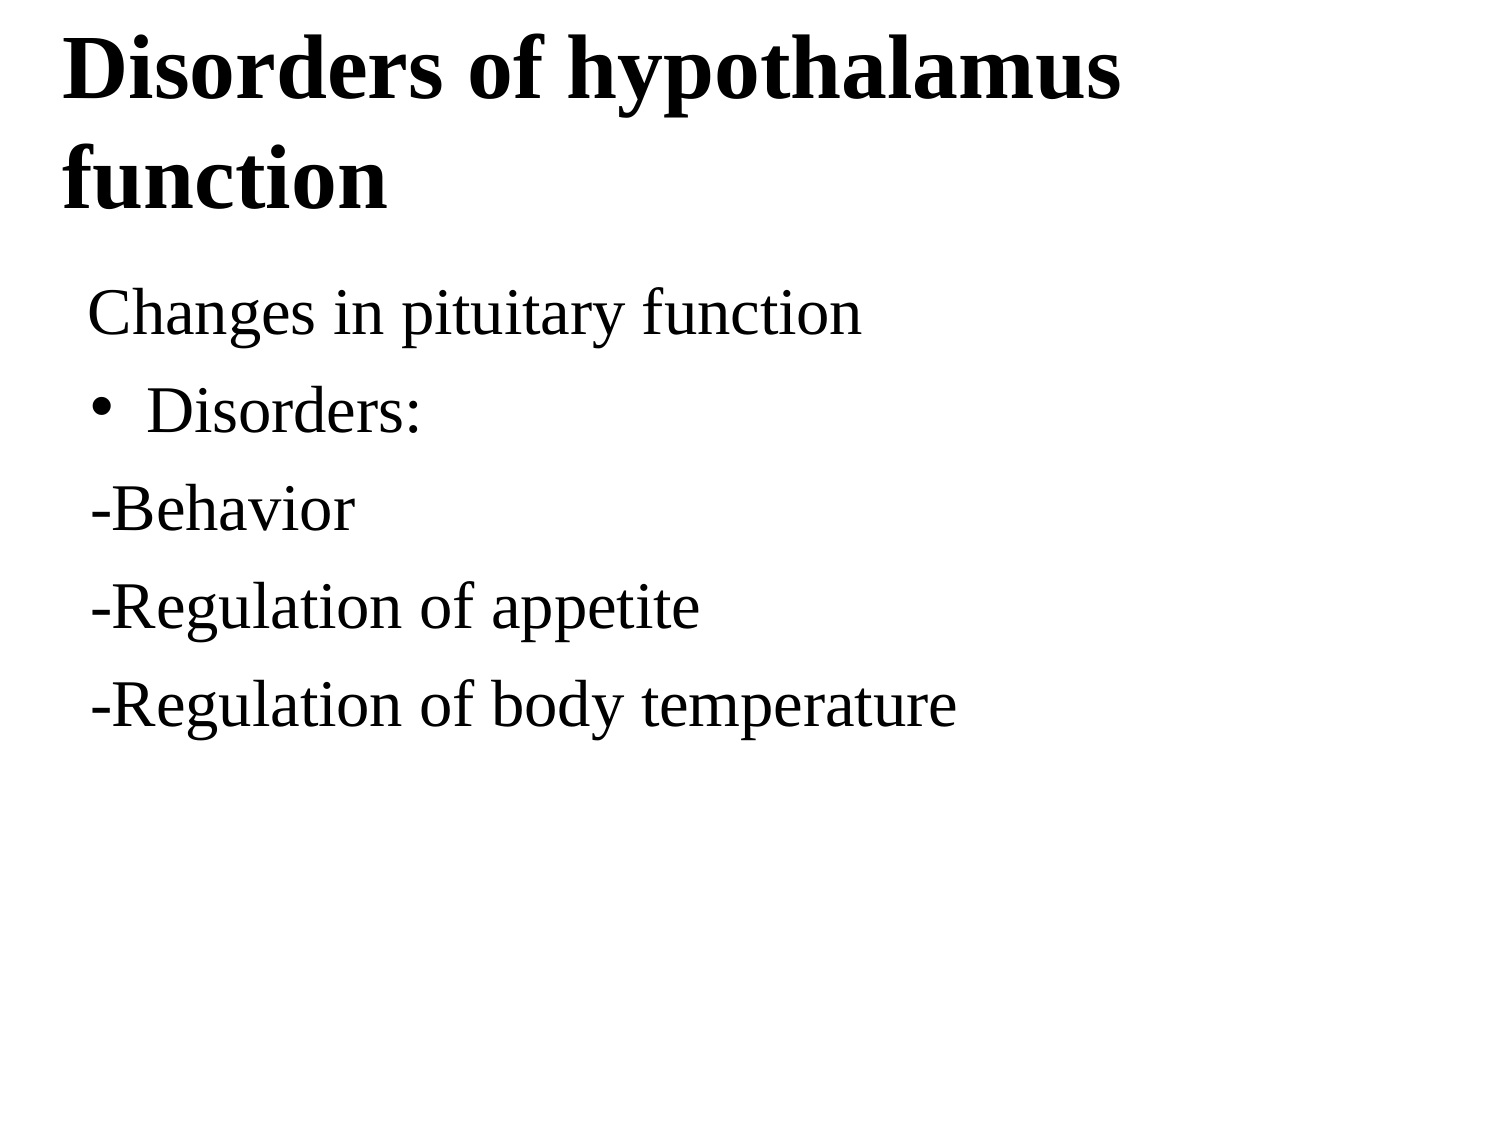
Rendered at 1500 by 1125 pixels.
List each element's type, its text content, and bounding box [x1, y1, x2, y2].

text_box Changes in pituitary function Disorders: -Behavior -Regulation of appetite -Regulation of body temperature [87, 249, 1058, 838]
title Disorders of hypothalamus function [62, 0, 1413, 343]
